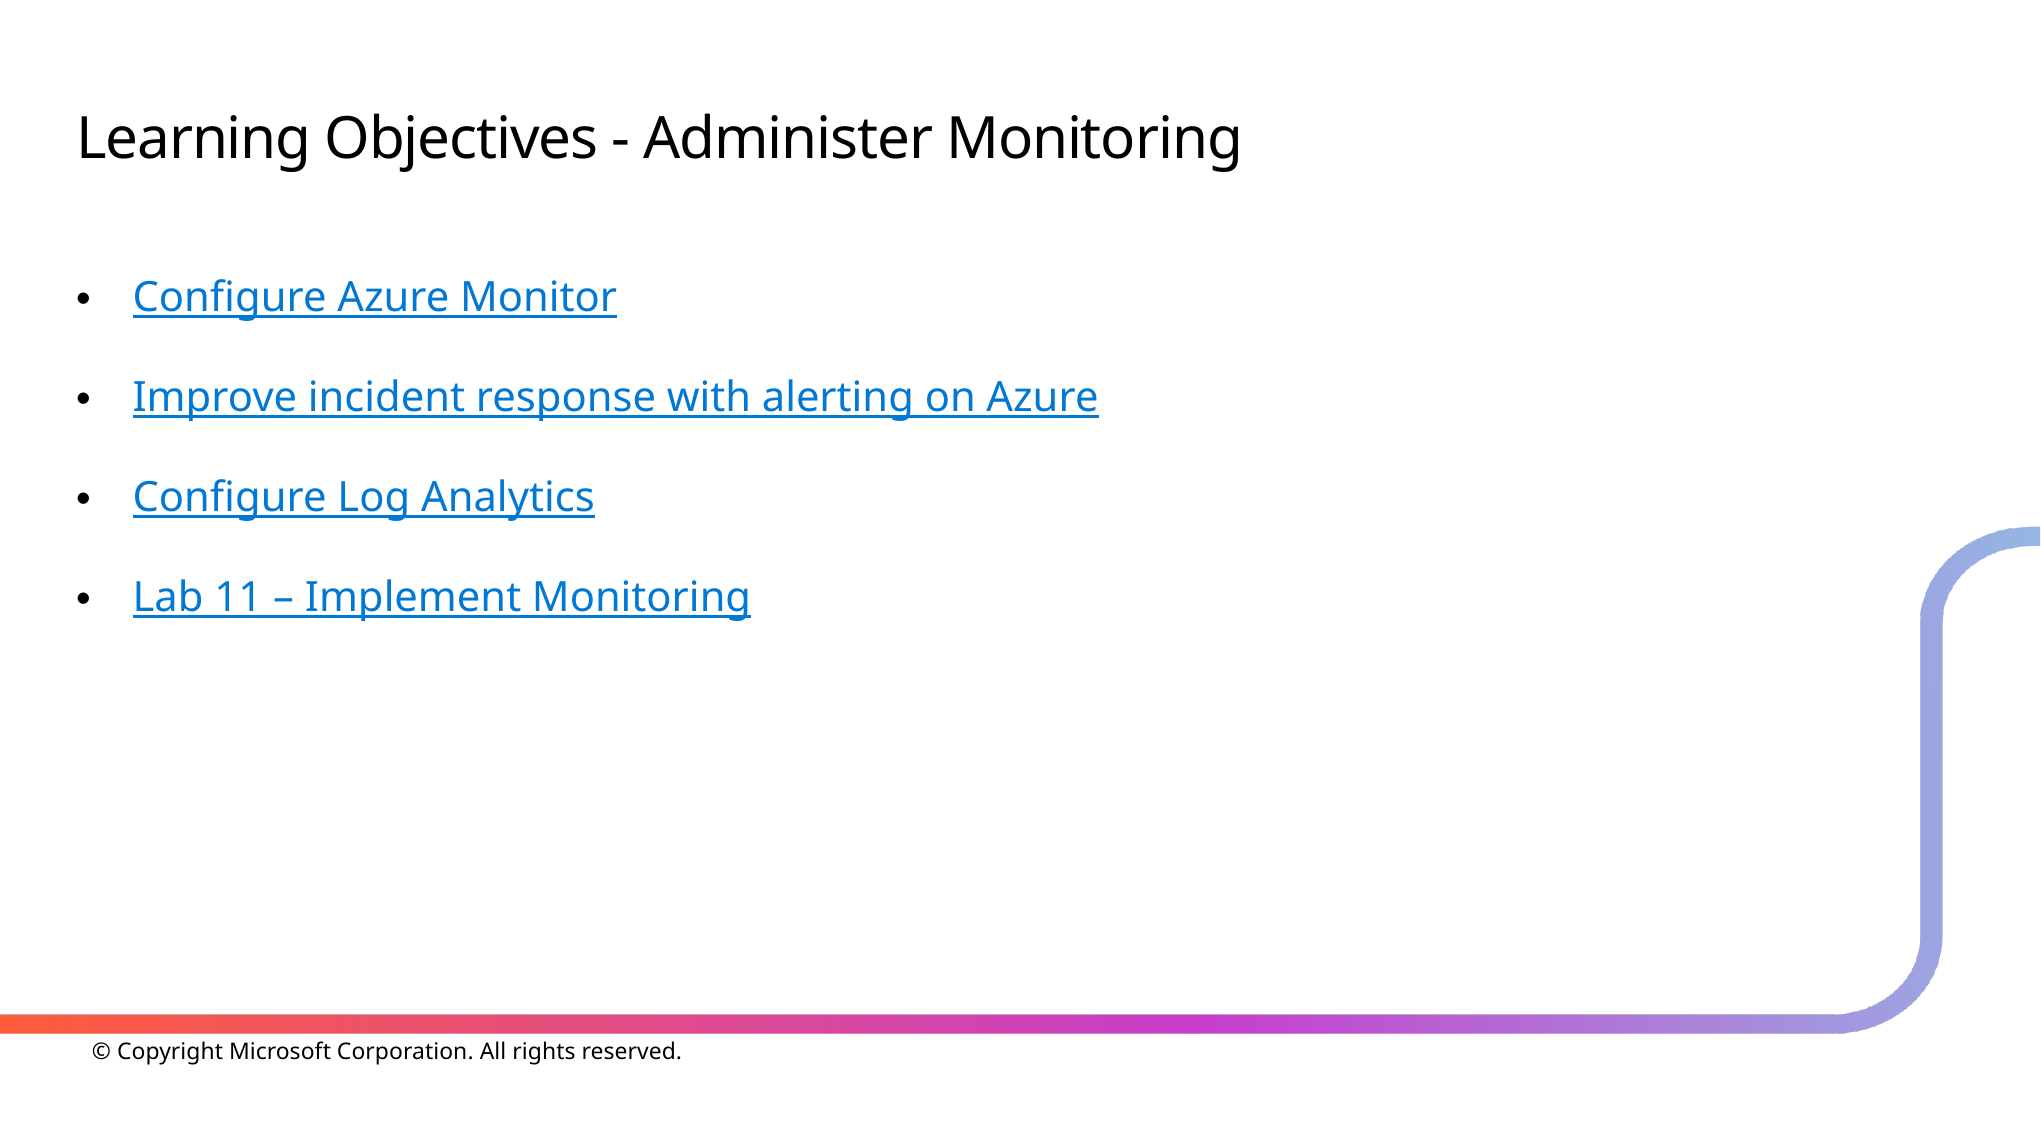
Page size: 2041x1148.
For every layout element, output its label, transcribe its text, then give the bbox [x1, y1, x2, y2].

text_box Configure Azure Monitor Improve incident response with alerting on Azure Configure Log Analytics Lab 11 – Implement Monitoring [76, 241, 1293, 746]
picture [0, 526, 2041, 1034]
title Learning Objectives - Administer Monitoring [76, 93, 1968, 230]
